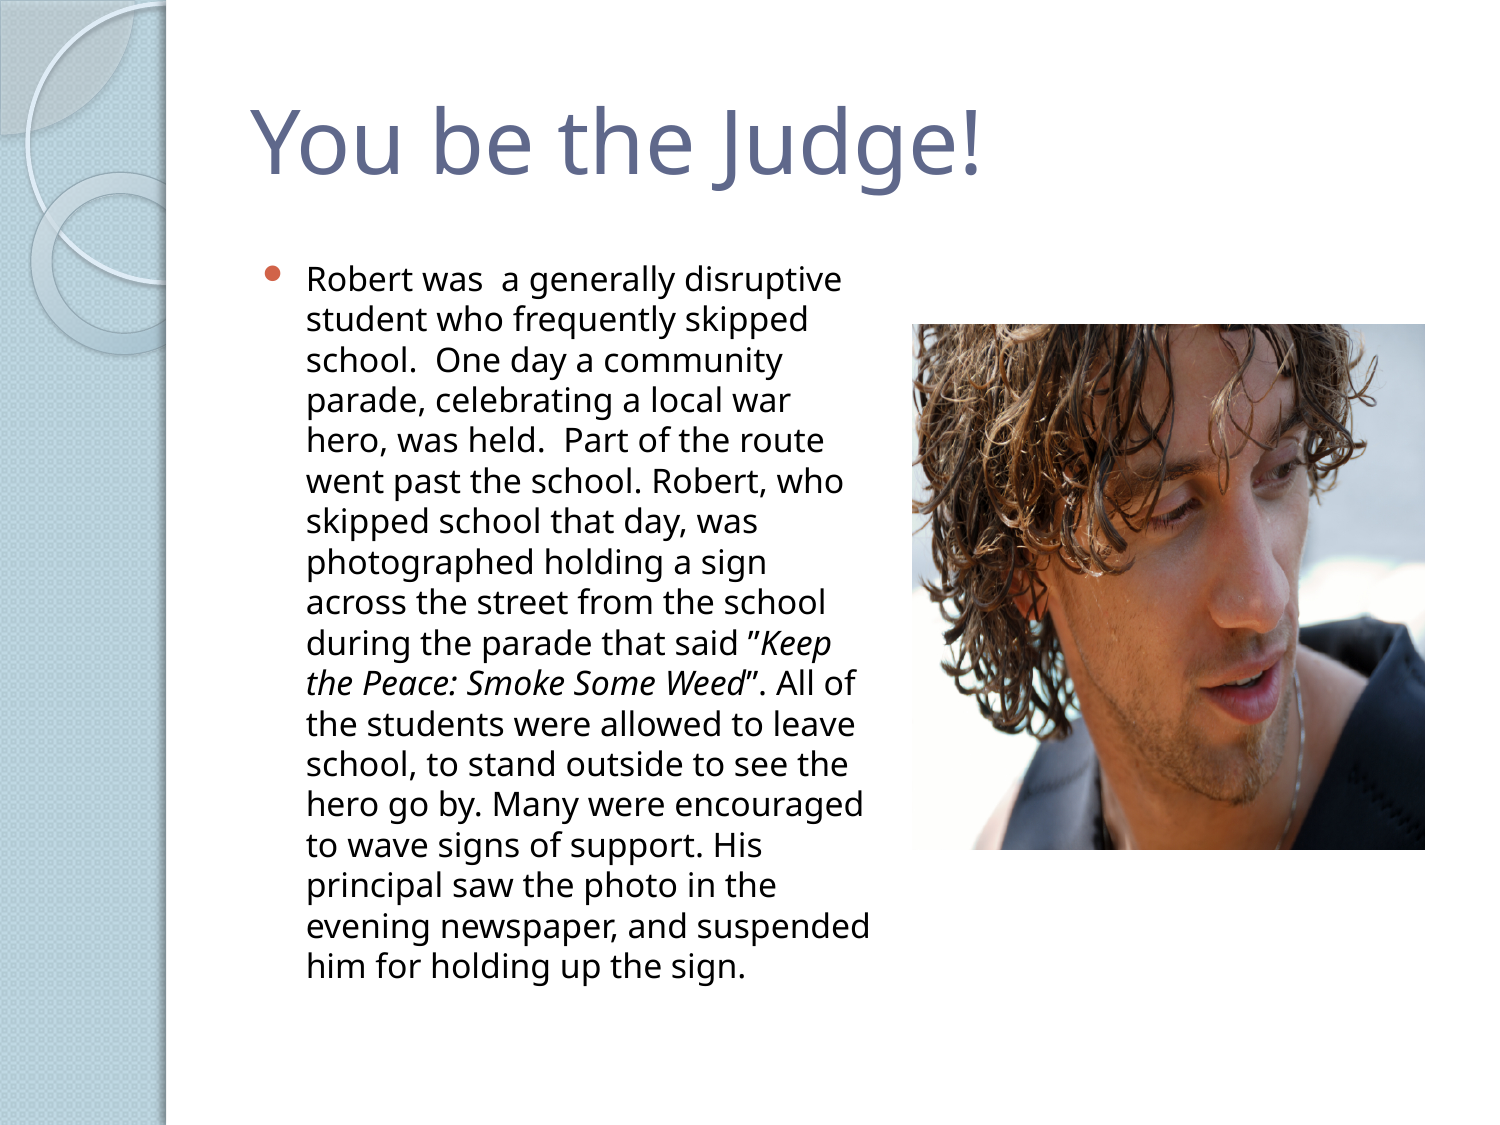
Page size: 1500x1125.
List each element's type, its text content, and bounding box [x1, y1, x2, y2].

title You be the Judge! [235, 45, 1466, 233]
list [912, 324, 1426, 851]
list Robert was a generally disruptive student who frequently skipped school. One day a community parade, celebrating a local war hero, was held. Part of the route went past the school. Robert, who skipped school that day, was photographed holding a sign across the street from the school during the parade that said ”Keep the Peace: Smoke Some Weed”. All of the students were allowed to leave school, to stand outside to see the hero go by. Many were encouraged to wave signs of support. His principal saw the photo in the evening newspaper, and suspended him for holding up the sign. [235, 249, 888, 1015]
